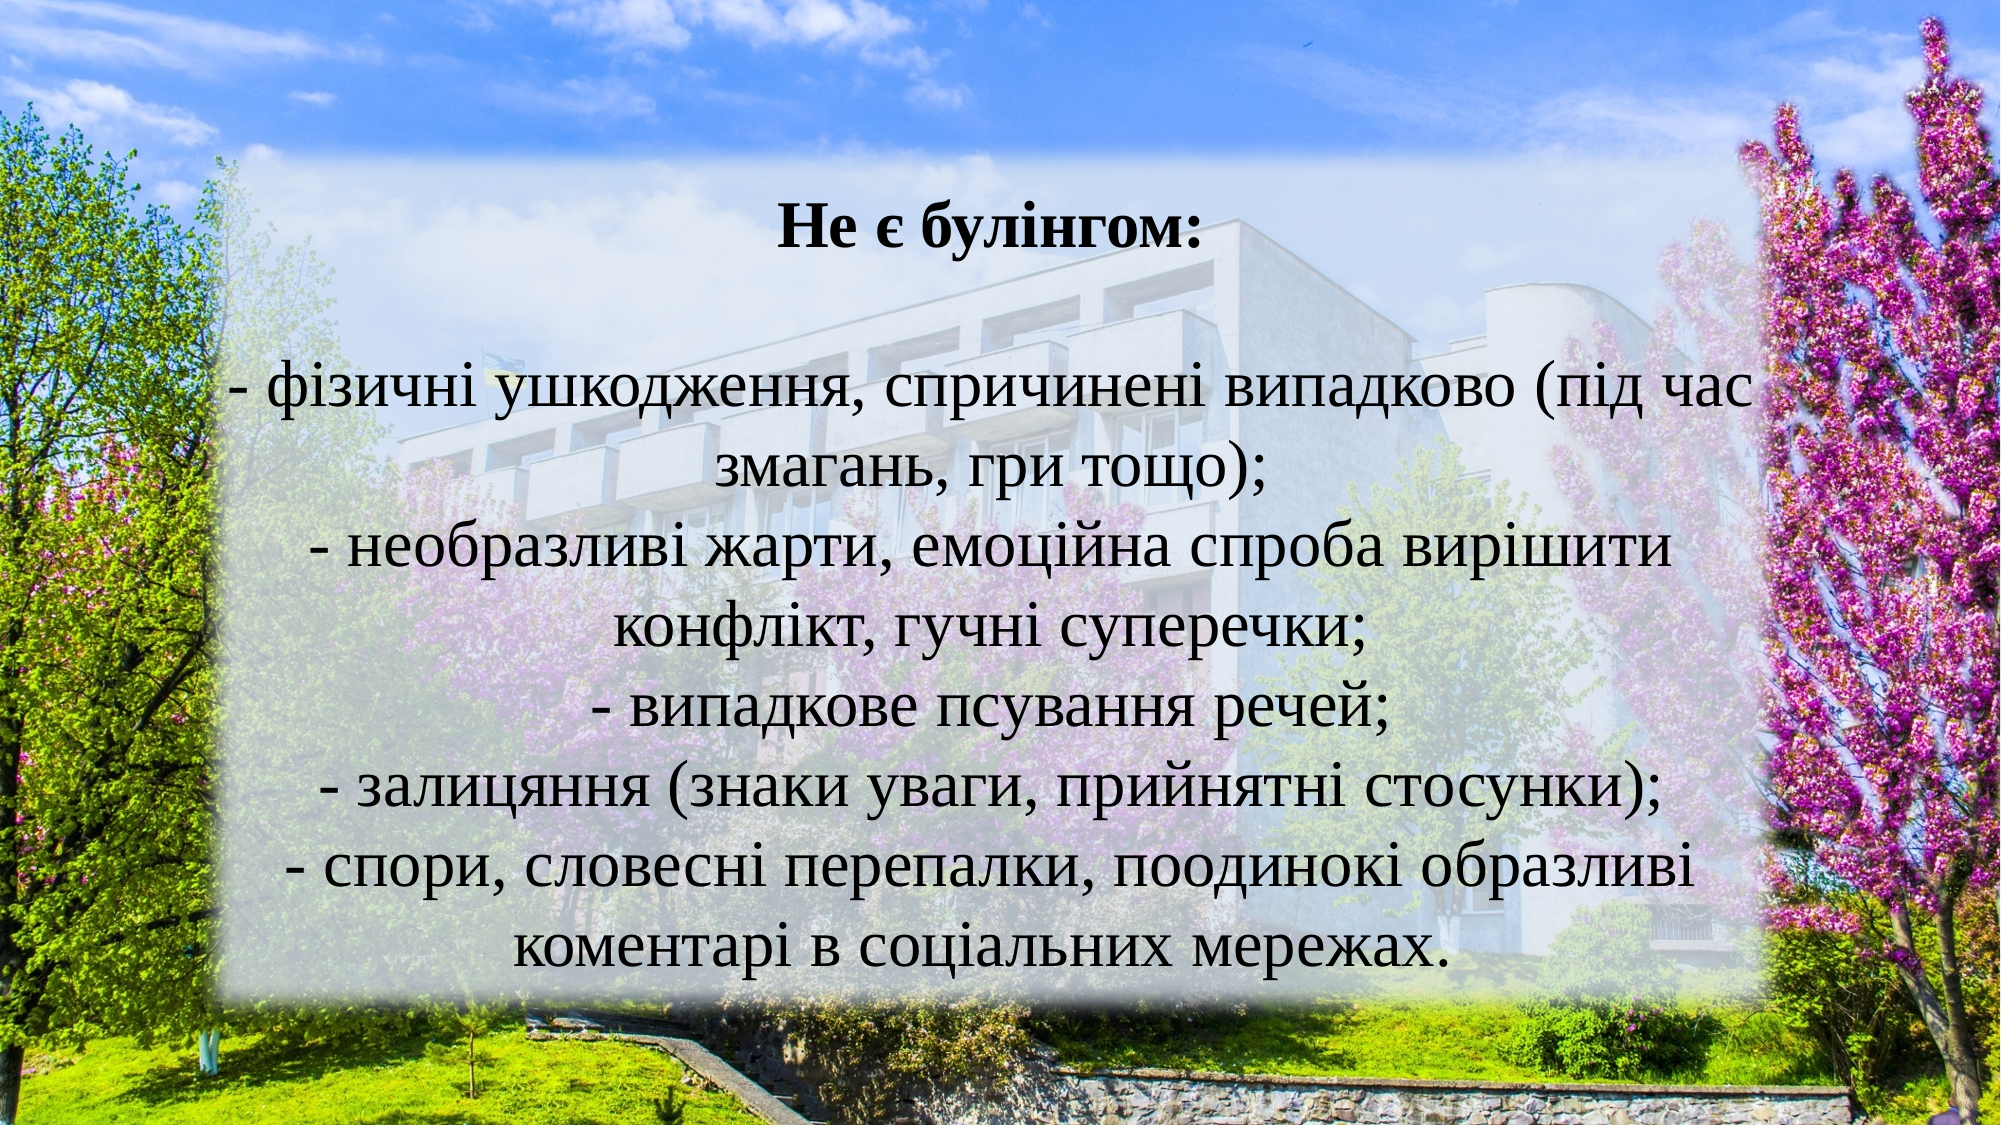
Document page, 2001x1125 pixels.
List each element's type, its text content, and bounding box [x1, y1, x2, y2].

text_box Не є булінгом: - фізичні ушкодження, спричинені випадково (під час змагань, гри тощо); - необразливі жарти, емоційна спроба вирішити конфлікт, гучні суперечки; - випадкове псування речей; - залицяння (знаки уваги, прийнятні стосунки); - спори, словесні перепалки, поодинокі образливі коментарі в соціальних мережах. [233, 174, 1753, 988]
picture [0, 0, 2001, 1125]
